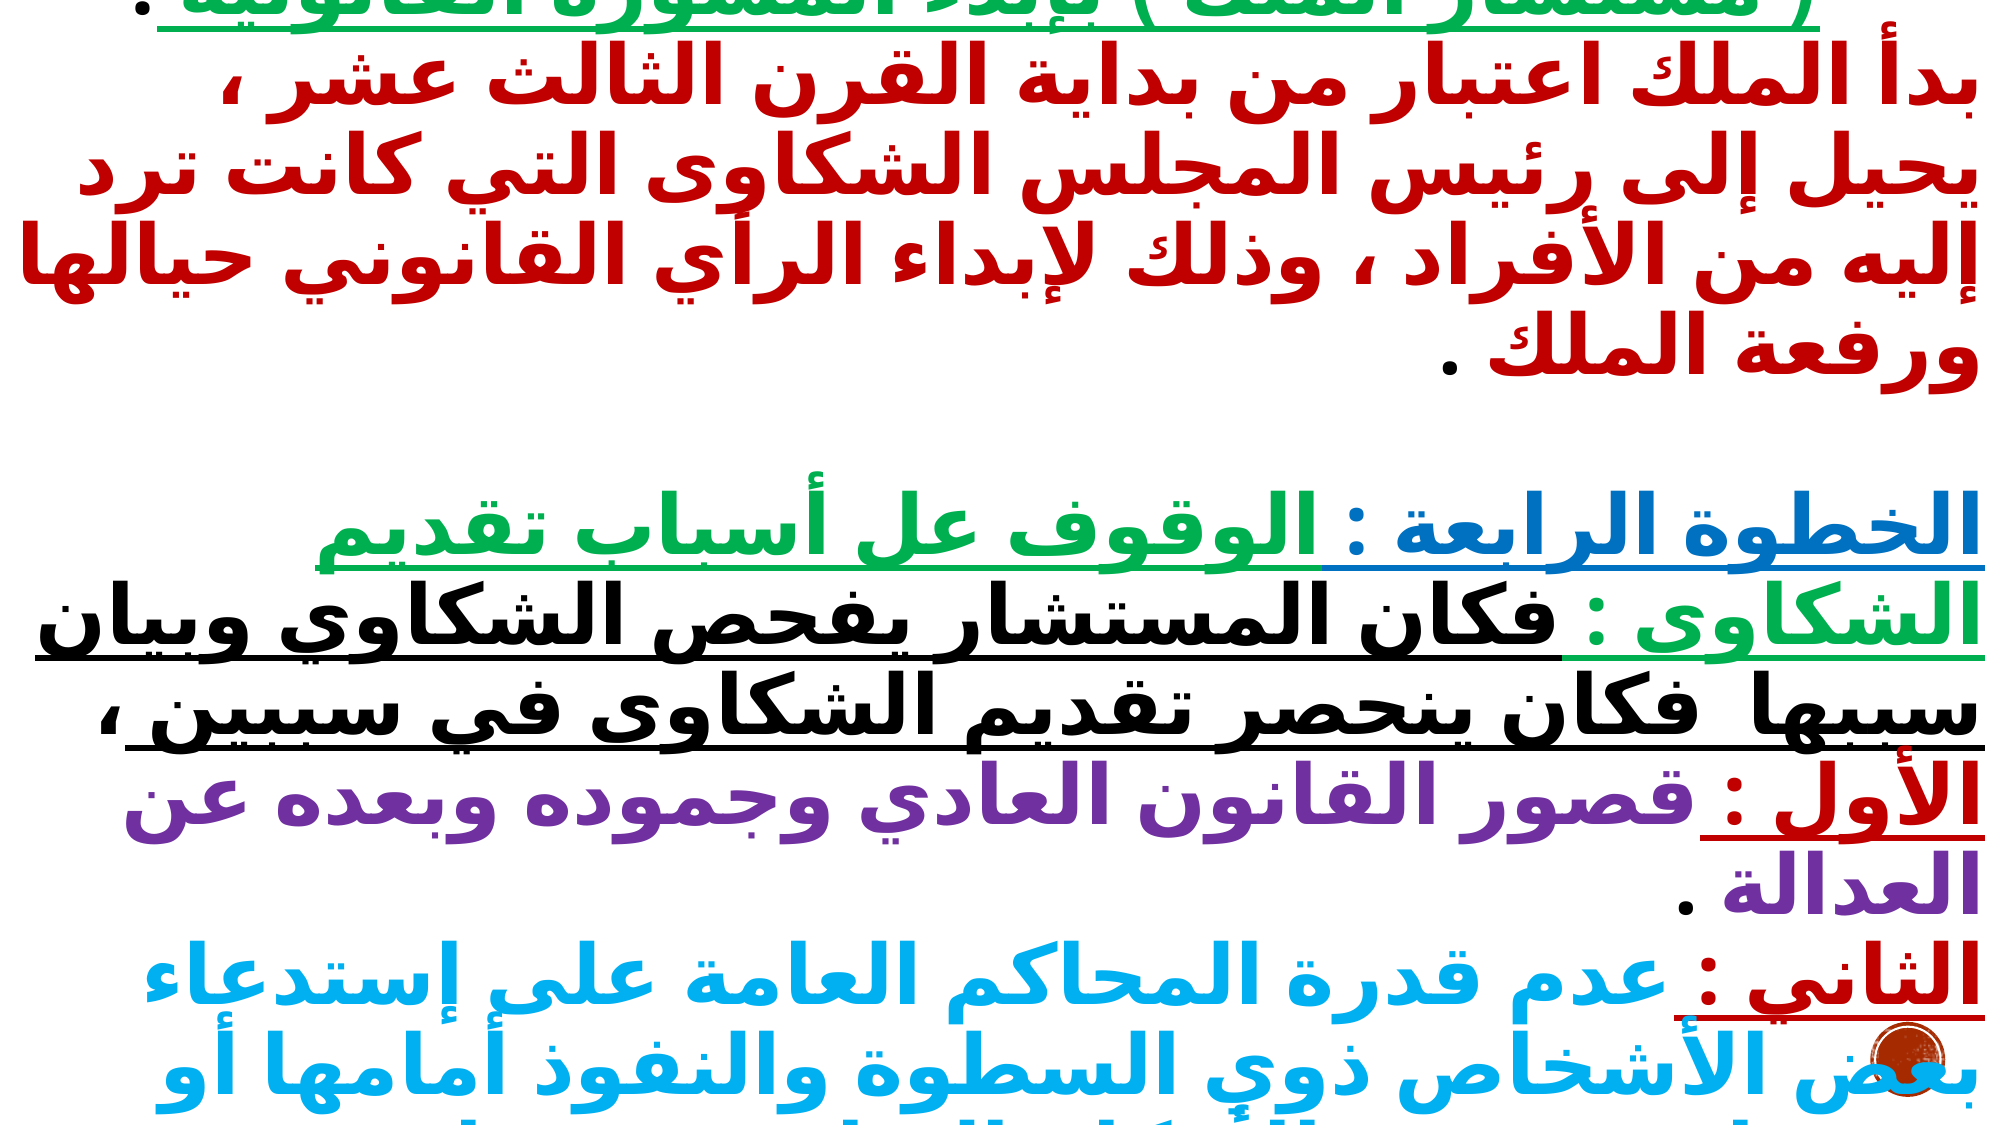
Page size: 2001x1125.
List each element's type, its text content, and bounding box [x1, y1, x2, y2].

title الخطوة الثالثة : اختصاص رئيس المجلس ( مستشار الملك ) بإبدء المشورة القانونية : بدأ الملك اعتبار من بداية القرن الثالث عشر ، يحيل إلى رئيس المجلس الشكاوى التي كانت ترد إليه من الأفراد ، وذلك لإبداء الرأي القانوني حيالها ورفعة الملك . الخطوة الرابعة : الوقوف عل أسباب تقديم الشكاوى : فكان المستشار يفحص الشكاوي وبيان سببها فكان ينحصر تقديم الشكاوى في سببين ، الأول : قصور القانون العادي وجموده وبعده عن العدالة . الثاني : عدم قدرة المحاكم العامة على إستدعاء بعض الأشخاص ذوي السطوة والنفوذ أمامها أو عجزها عن تنفيذ الأحكام الصادرةه منها في حق هؤلاء . [0, 29, 2000, 1125]
